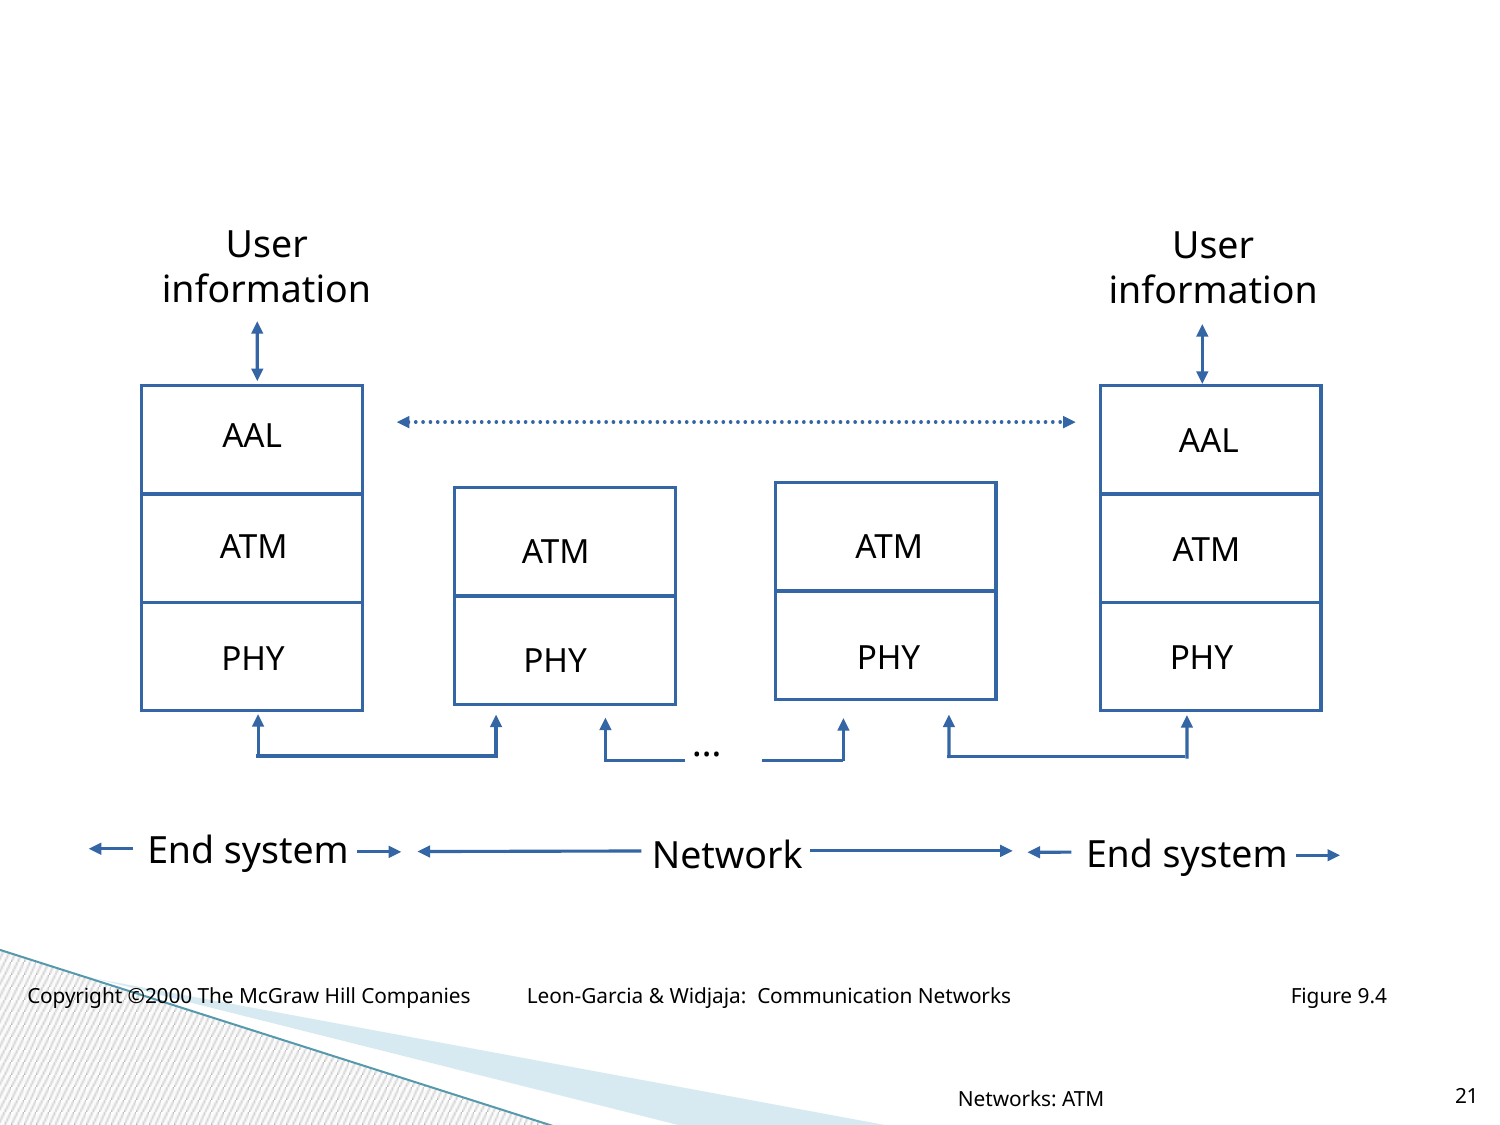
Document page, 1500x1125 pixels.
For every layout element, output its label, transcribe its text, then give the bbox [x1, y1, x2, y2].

text_box [775, 591, 997, 700]
text_box [454, 596, 676, 705]
text_box PHY [849, 628, 928, 684]
text_box [775, 482, 997, 591]
text_box Figure 9.4 [1290, 982, 1387, 1008]
text_box [810, 844, 1013, 858]
text_box [1180, 715, 1194, 759]
text_box ATM [212, 517, 296, 573]
text_box [1100, 493, 1322, 602]
text_box [251, 714, 265, 758]
text_box Leon-Garcia & Widjaja: Communication Networks [526, 982, 1012, 1008]
text_box [942, 714, 956, 759]
text_box AAL [214, 407, 290, 462]
text_box [396, 415, 410, 429]
slide_number 21 [1417, 1050, 1479, 1112]
text_box End system [123, 818, 373, 879]
text_box End system [1062, 822, 1312, 882]
text_box … [684, 711, 760, 771]
text_box [1063, 415, 1076, 429]
text_box ATM [848, 518, 931, 573]
text_box [141, 602, 363, 711]
text_box Network [603, 823, 852, 884]
text_box PHY [214, 630, 293, 685]
text_box User information [1089, 214, 1338, 319]
text_box Networks: ATM [718, 1085, 1105, 1112]
text_box ATM [1165, 520, 1248, 576]
text_box [454, 487, 676, 596]
text_box [1100, 385, 1322, 493]
text_box [1296, 849, 1340, 862]
text_box [837, 718, 850, 760]
text_box [1196, 324, 1209, 384]
text_box [141, 385, 363, 493]
text_box [1027, 846, 1072, 859]
text_box [251, 321, 264, 381]
picture [0, 952, 543, 1125]
text_box [1100, 602, 1322, 711]
text_box [489, 714, 503, 758]
text_box User information [142, 212, 391, 317]
text_box [141, 493, 363, 602]
text_box Copyright ©2000 The McGraw Hill Companies [27, 982, 471, 1008]
text_box [599, 717, 612, 760]
text_box [357, 845, 402, 859]
text_box [88, 842, 133, 856]
text_box PHY [1162, 628, 1241, 684]
text_box ATM [514, 523, 597, 578]
text_box PHY [515, 631, 595, 686]
text_box AAL [1171, 412, 1247, 467]
text_box [417, 845, 642, 858]
